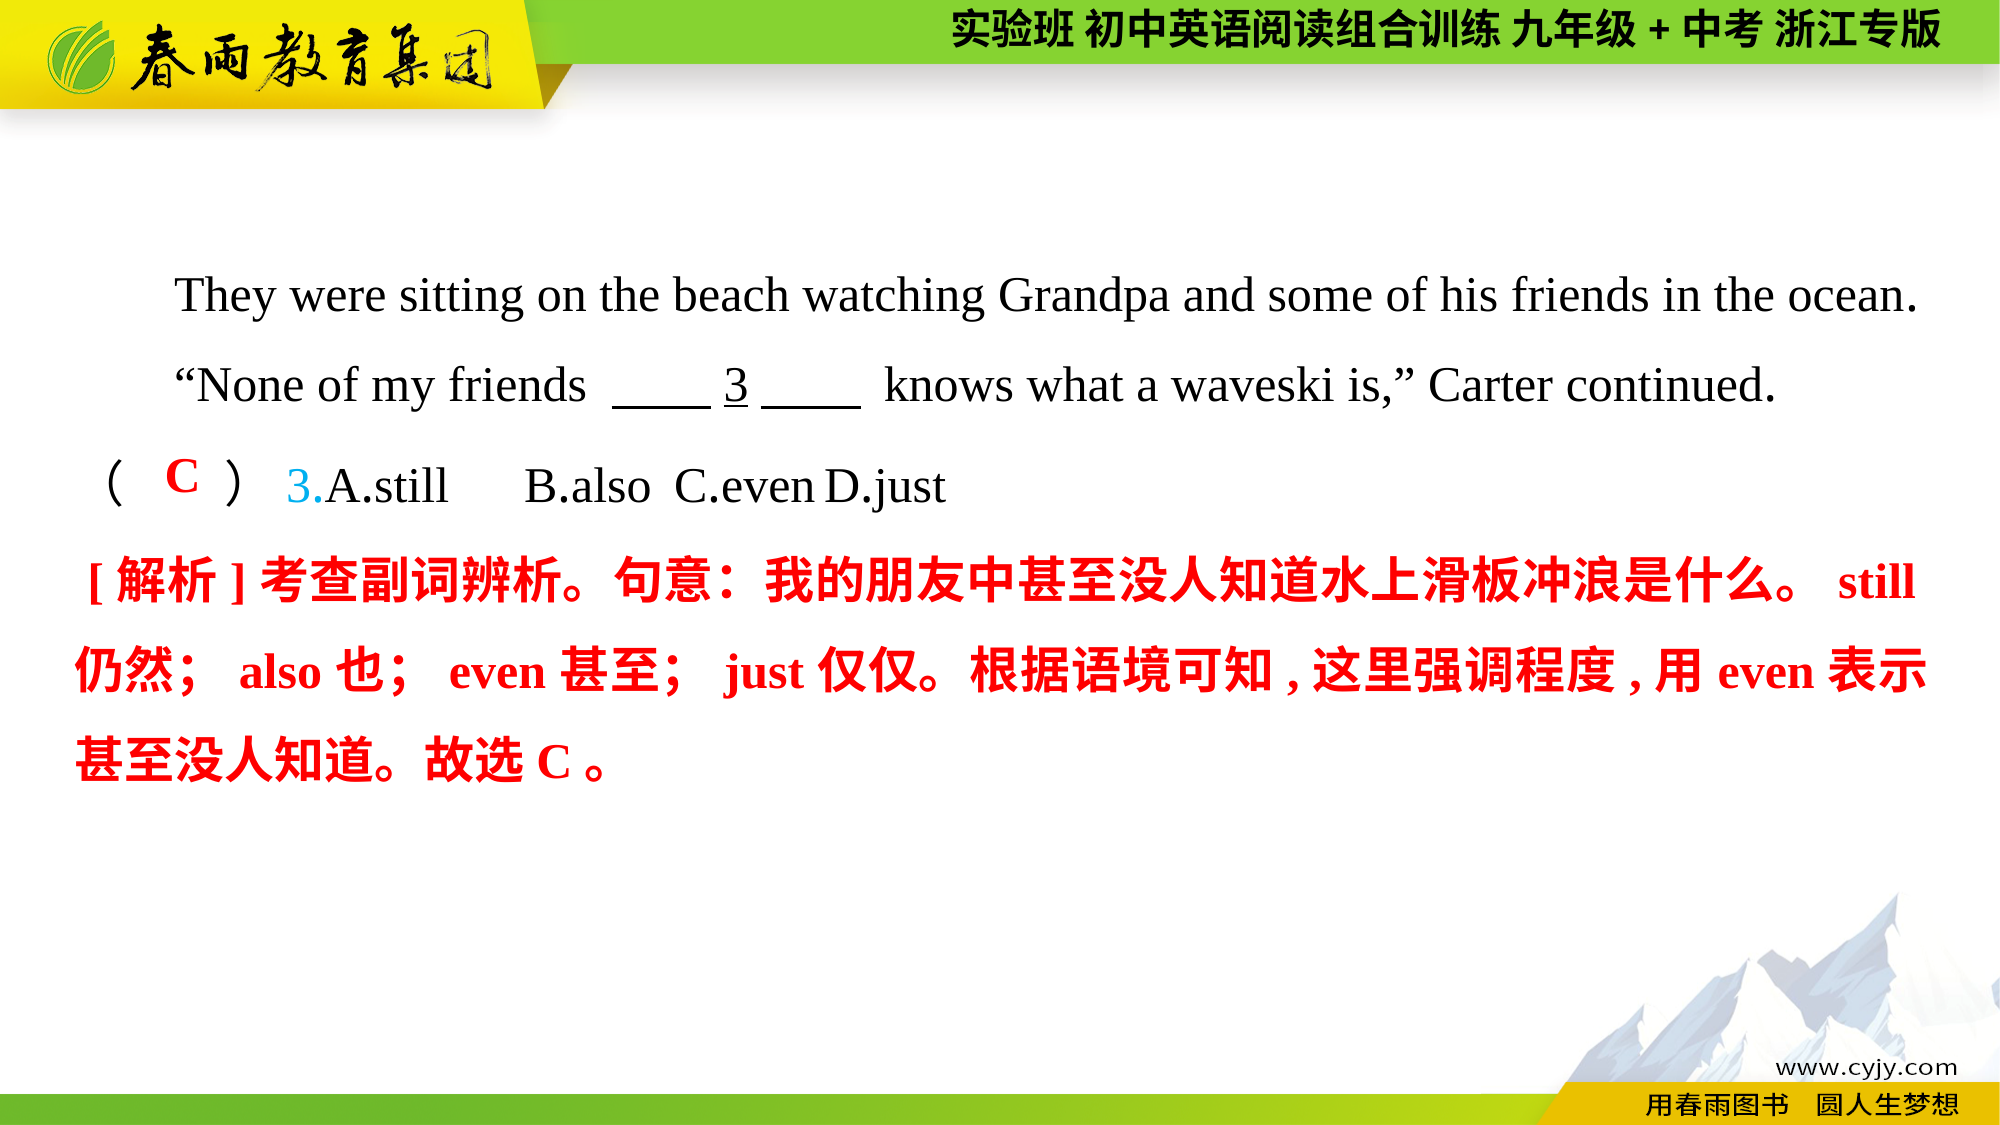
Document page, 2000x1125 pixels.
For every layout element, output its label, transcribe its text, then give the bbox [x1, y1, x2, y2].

text_box [解析]考查副词辨析。句意：我的朋友中甚至没人知道水上滑板冲浪是什么。still仍然；also也；even甚至；just仅仅。根据语境可知,这里强调程度,用even表示甚至没人知道。故选C。 [59, 510, 1944, 796]
text_box （ ）3.A.still B.also C.even D.just [59, 414, 1944, 510]
list They were sitting on the beach watching Grandpa and some of his friends in the ocean. “None of my friends 3 knows what a waveski is,” Carter continued. [59, 224, 1944, 414]
text_box C [149, 434, 216, 510]
picture [0, 0, 2000, 1125]
